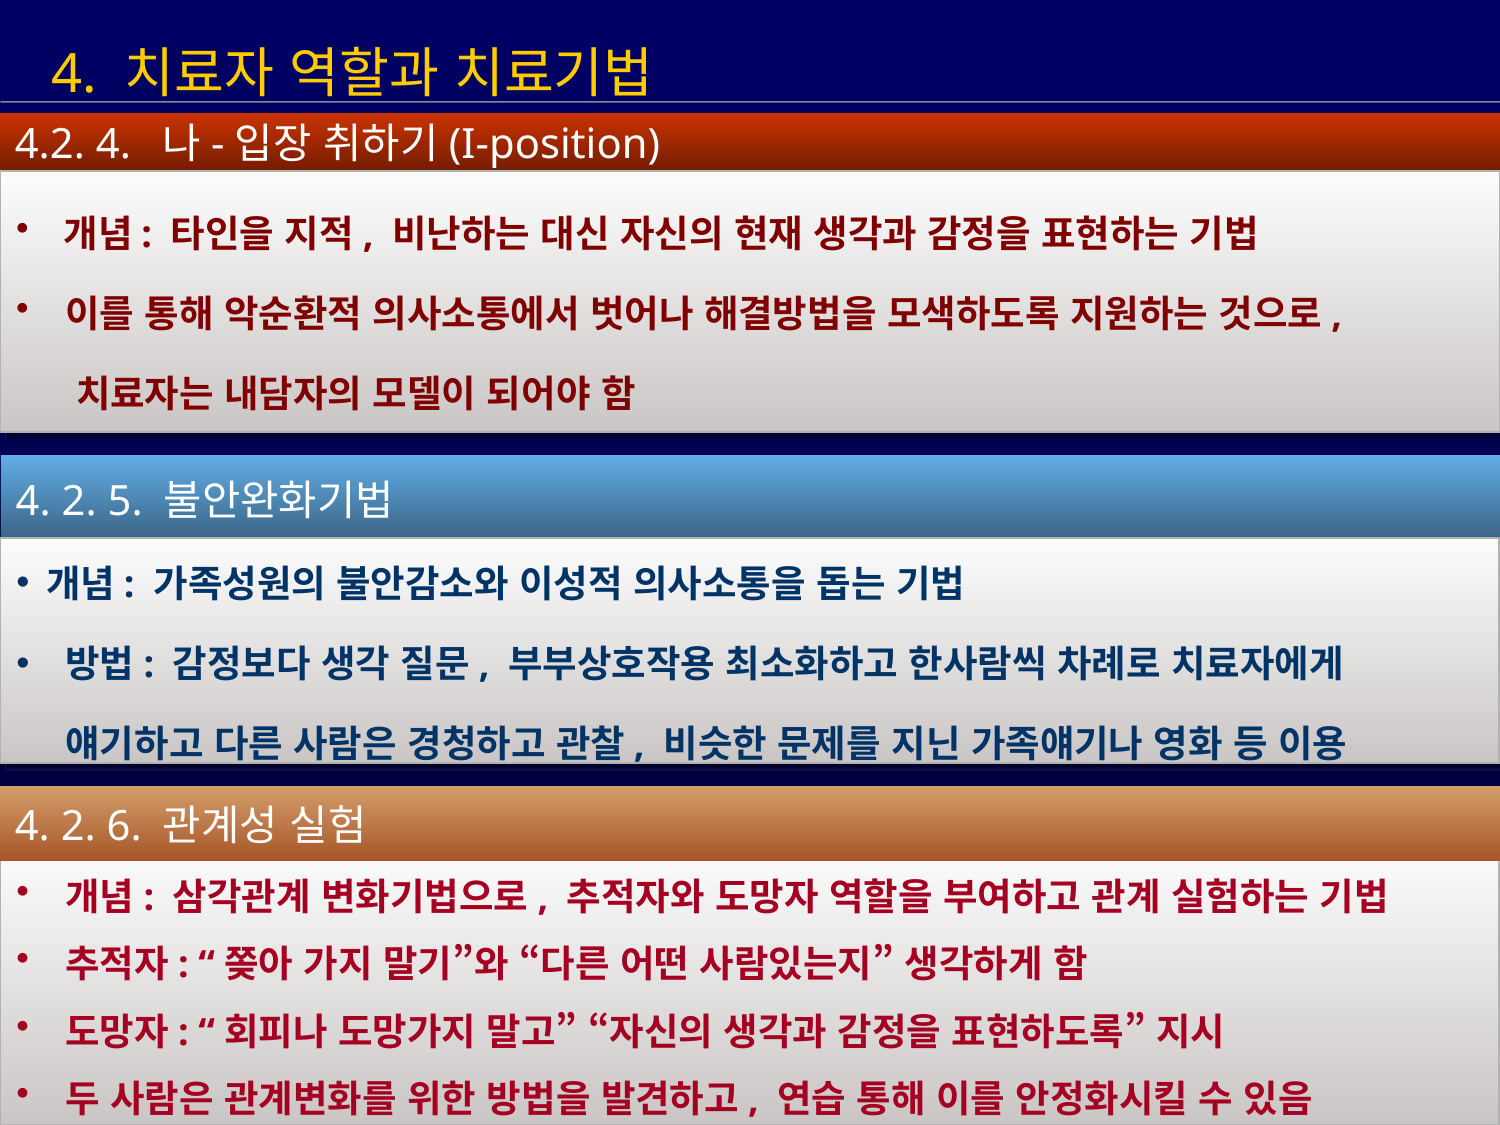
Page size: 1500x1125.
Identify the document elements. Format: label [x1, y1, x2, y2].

text_box [0, 30, 1500, 1125]
